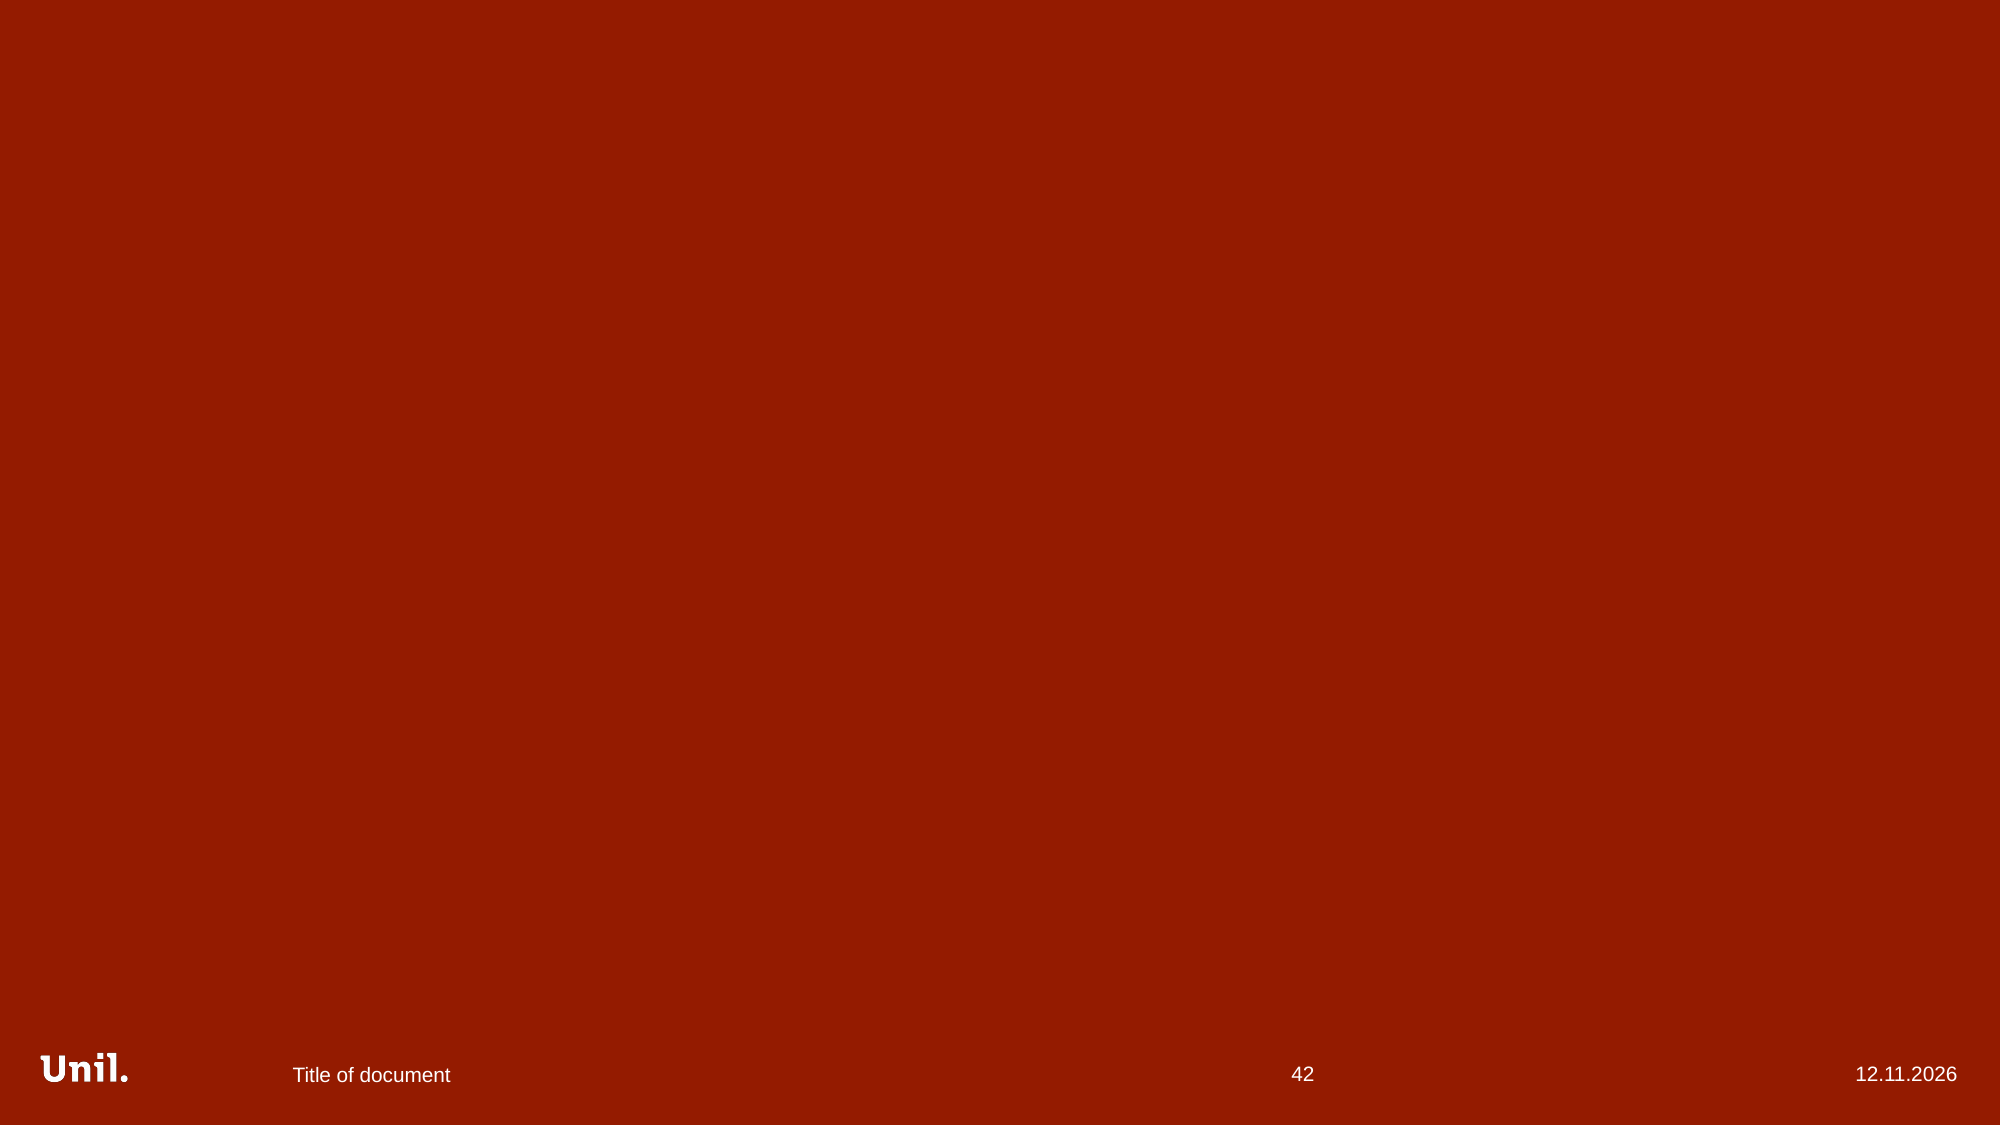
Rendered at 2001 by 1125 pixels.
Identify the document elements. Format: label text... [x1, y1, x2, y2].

picture [27, 1042, 141, 1095]
footer Title of document [292, 1011, 1048, 1087]
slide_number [1789, 1026, 1958, 1086]
slide_number 42 [1250, 1037, 1355, 1086]
